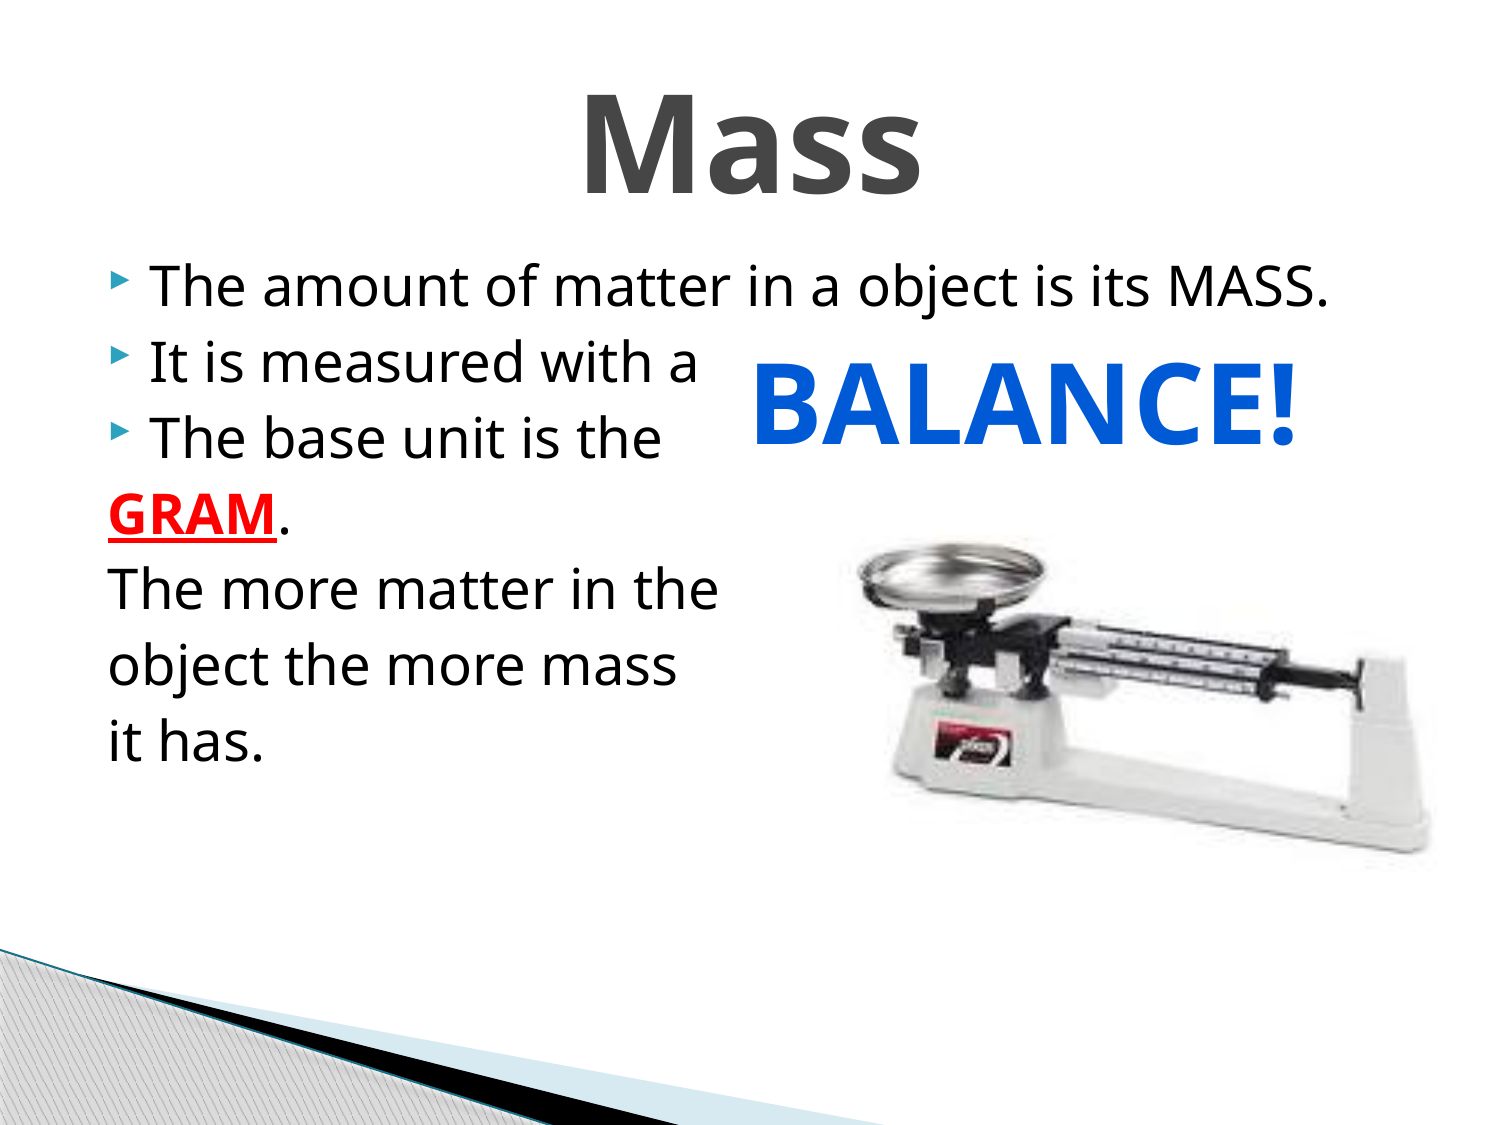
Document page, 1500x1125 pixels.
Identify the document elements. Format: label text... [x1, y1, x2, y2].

text_box Balance! [732, 324, 1316, 475]
picture [837, 512, 1462, 888]
list The amount of matter in a object is its MASS. It is measured with a The base unit is the GRAM. The more matter in the object the more mass it has. [75, 243, 1450, 986]
title Mass [75, 45, 1425, 233]
